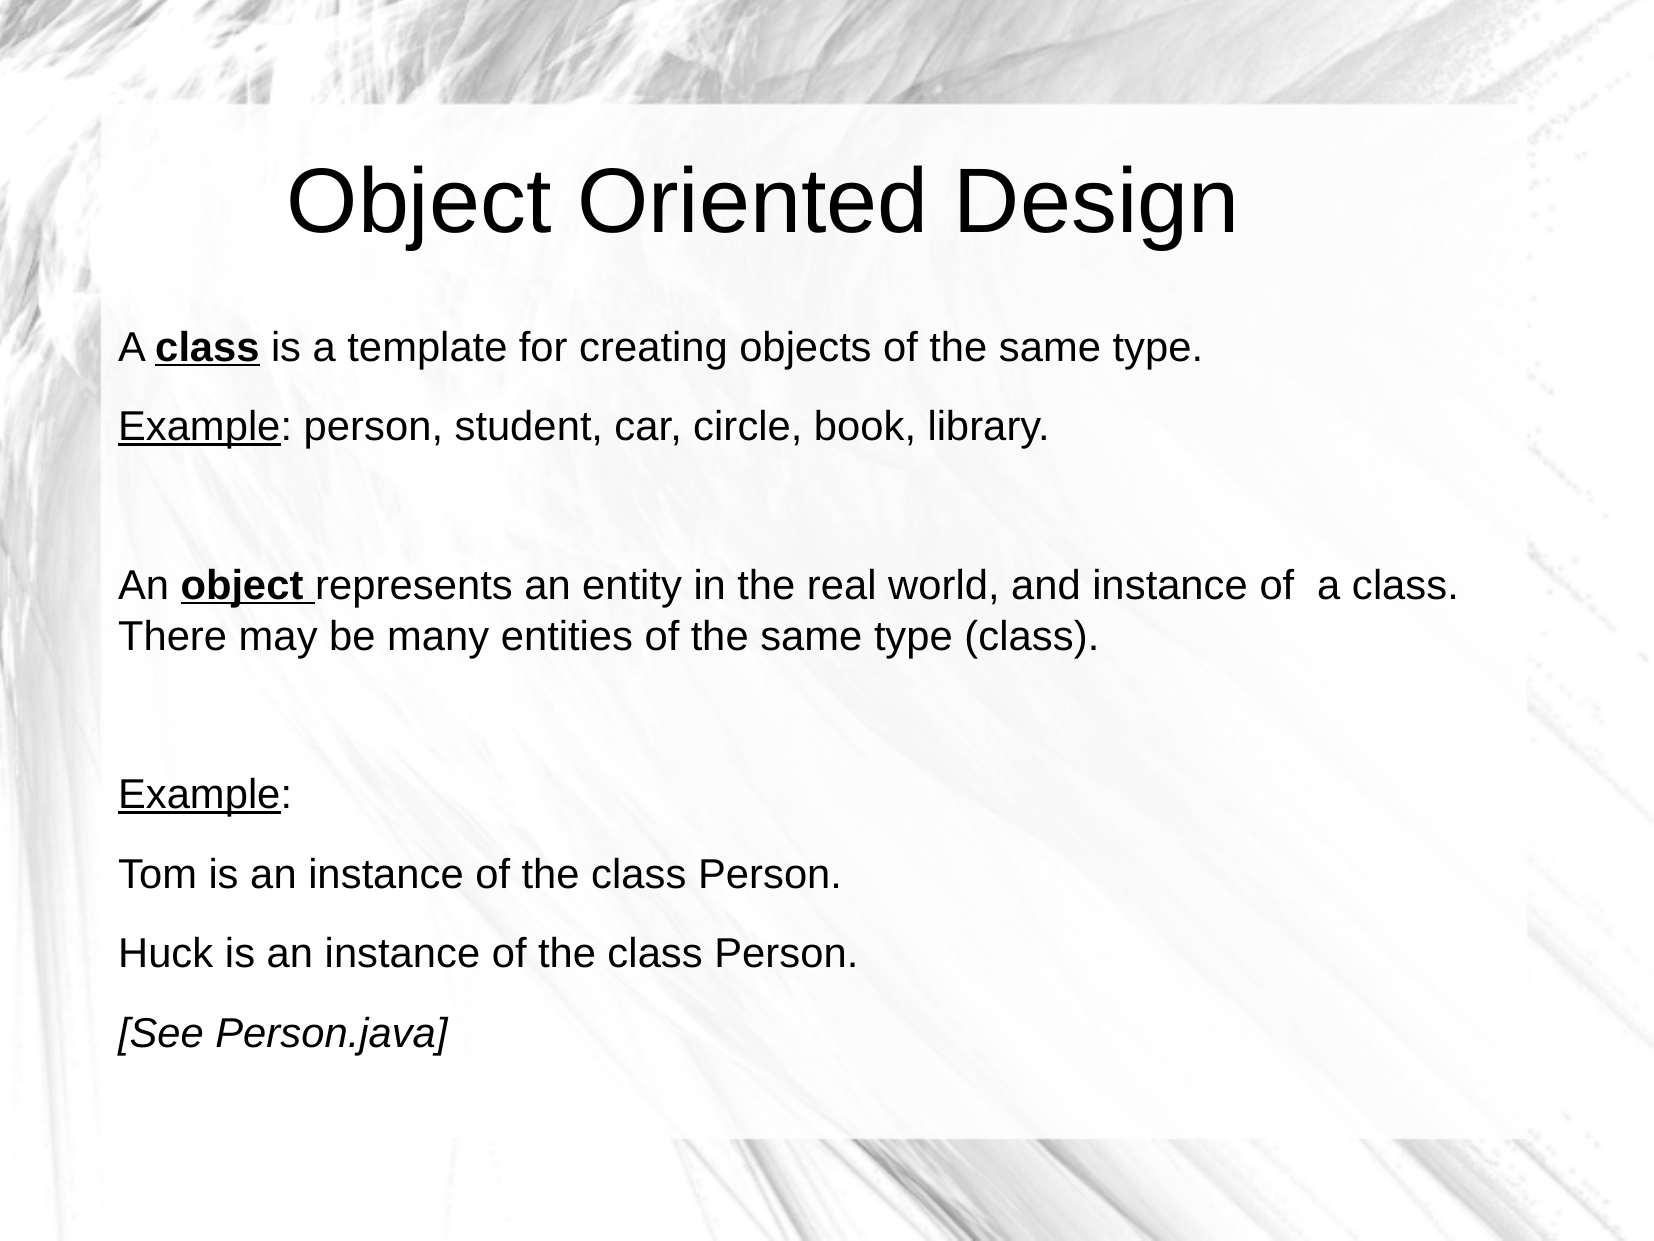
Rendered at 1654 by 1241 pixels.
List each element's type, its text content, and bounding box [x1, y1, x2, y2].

title Object Oriented Design [118, 112, 1506, 281]
list A class is a template for creating objects of the same type. Example: person, student, car, circle, book, library. An object represents an entity in the real world, and instance of a class. There may be many entities of the same type (class). Example: Tom is an instance of the class Person. Huck is an instance of the class Person. [See Person.java] [118, 319, 1571, 1102]
picture [0, 0, 1654, 1241]
